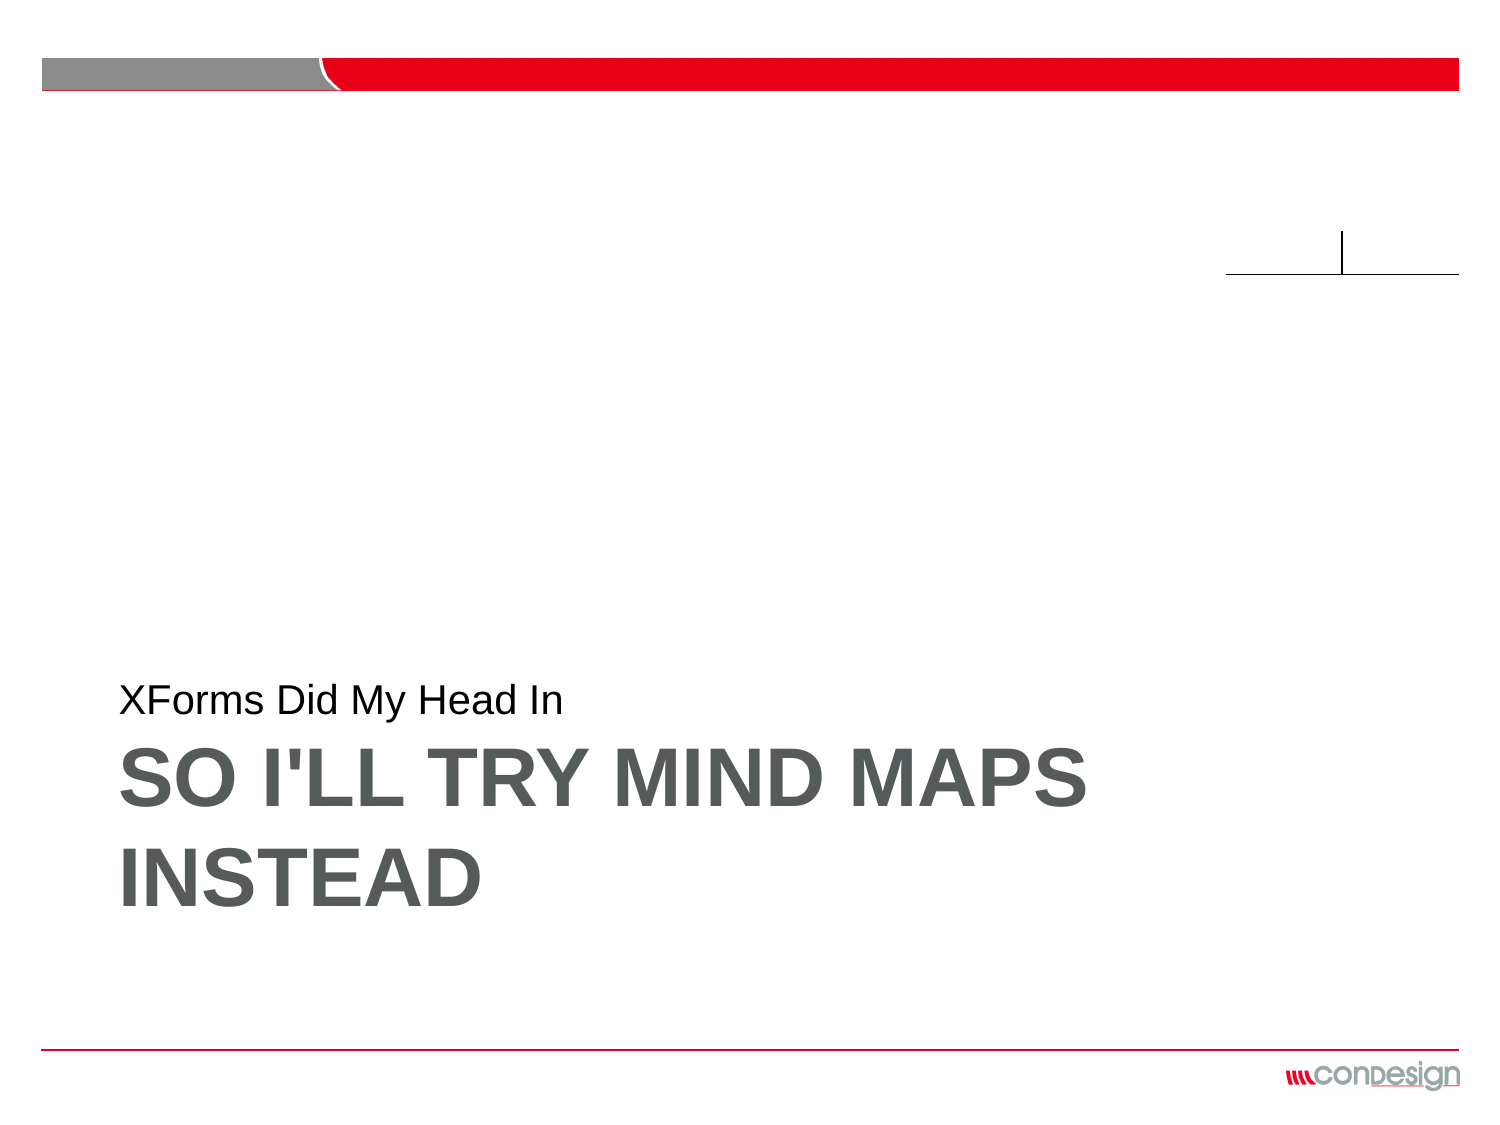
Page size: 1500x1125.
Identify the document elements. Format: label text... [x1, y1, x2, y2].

picture [1286, 1061, 1460, 1091]
list XForms Did My Head In [118, 476, 1394, 723]
title So I'll Try Mind Maps Instead [118, 723, 1394, 947]
picture [41, 57, 1459, 91]
